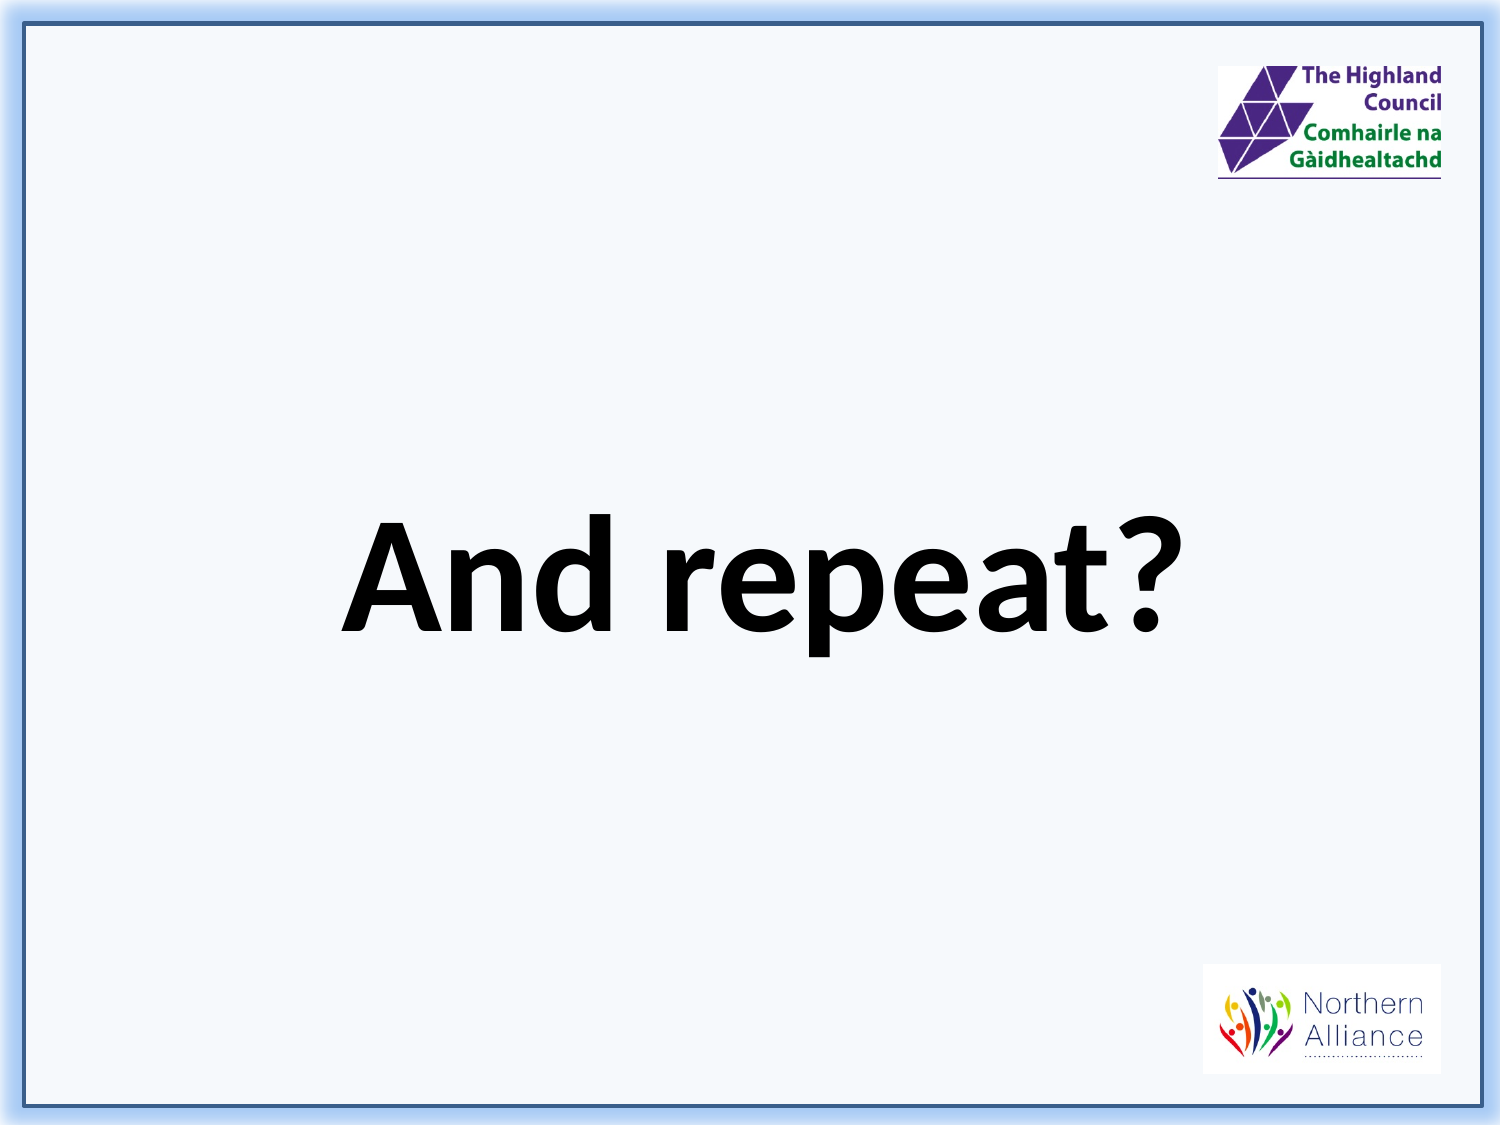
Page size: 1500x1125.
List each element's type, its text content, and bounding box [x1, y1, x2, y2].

title And repeat? [90, 471, 1441, 659]
picture [1218, 66, 1441, 179]
text_box [22, 21, 1484, 1108]
picture [1203, 963, 1441, 1075]
